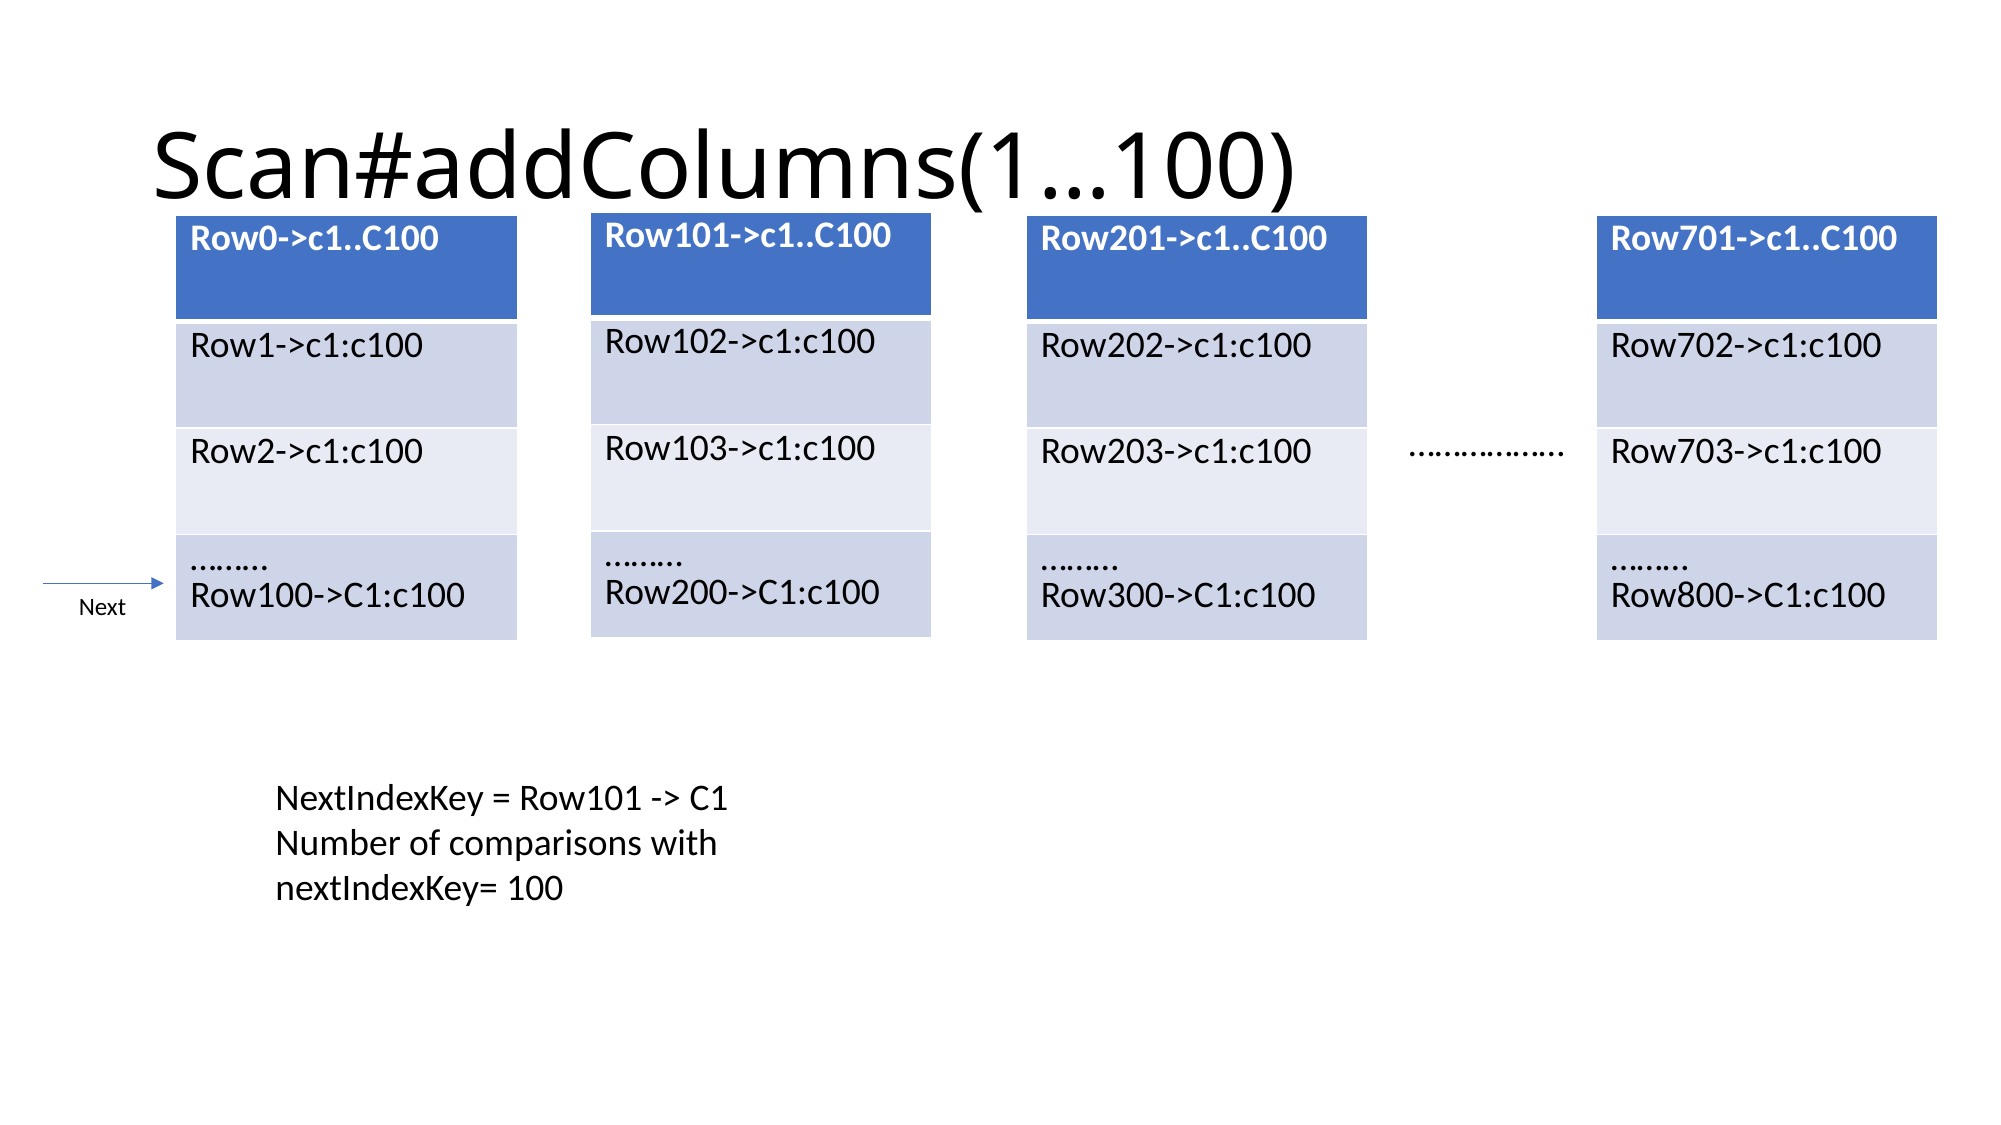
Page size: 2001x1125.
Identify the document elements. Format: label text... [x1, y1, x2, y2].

table_cell Row702->c1:c100 [1597, 324, 1937, 427]
title Scan#addColumns(1…100) [137, 59, 1863, 278]
table_cell Row203->c1:c100 [1027, 429, 1367, 534]
table_cell ……… Row300->C1:c100 [1027, 535, 1367, 640]
table_header Row201->c1..C100 [1027, 216, 1367, 319]
table_cell Row1->c1:c100 [176, 324, 517, 427]
table_cell Row703->c1:c100 [1597, 429, 1937, 534]
table_cell Row103->c1:c100 [591, 425, 931, 530]
table_cell Row2->c1:c100 [176, 429, 517, 534]
table_cell ……… Row100->C1:c100 [176, 535, 517, 640]
table_header Row0->c1..C100 [176, 216, 517, 319]
table_header Row701->c1..C100 [1597, 216, 1937, 319]
table_cell ……… Row800->C1:c100 [1597, 535, 1937, 640]
table_cell ……… Row200->C1:c100 [591, 532, 931, 637]
table_cell Row202->c1:c100 [1027, 324, 1367, 427]
table_cell Row102->c1:c100 [591, 321, 931, 424]
text_box ……………… [1394, 411, 1641, 472]
table_header Row101->c1..C100 [591, 213, 931, 315]
text_box NextIndexKey = Row101 -> C1 Number of comparisons with nextIndexKey= 100 [260, 765, 945, 1006]
text_box Next [63, 584, 143, 628]
